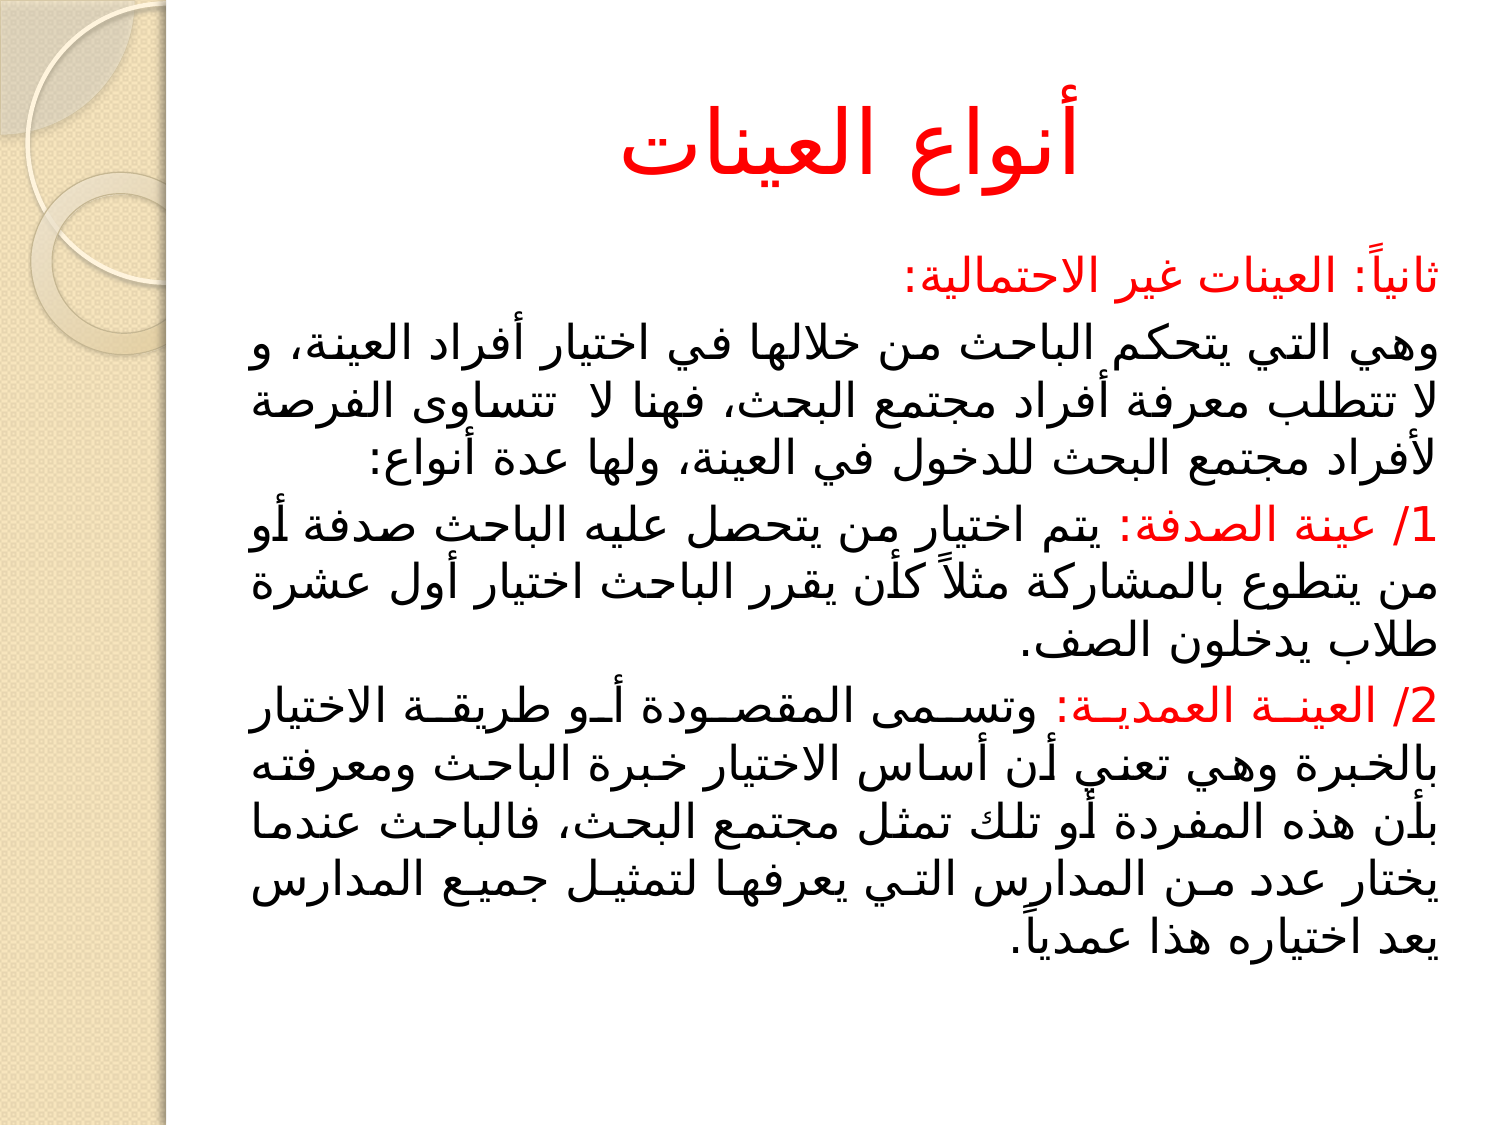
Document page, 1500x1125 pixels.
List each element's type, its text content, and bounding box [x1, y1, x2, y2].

list ثانياً: العينات غير الاحتمالية: وهي التي يتحكم الباحث من خلالها في اختيار أفراد العينة، و لا تتطلب معرفة أفراد مجتمع البحث، فهنا لا تتساوى الفرصة لأفراد مجتمع البحث للدخول في العينة، ولها عدة أنواع: 1/ عينة الصدفة: يتم اختيار من يتحصل عليه الباحث صدفة أو من يتطوع بالمشاركة مثلاً كأن يقرر الباحث اختيار أول عشرة طلاب يدخلون الصف. 2/ العينة العمدية: وتسمى المقصودة أو طريقة الاختيار بالخبرة وهي تعني أن أساس الاختيار خبرة الباحث ومعرفته بأن هذه المفردة أو تلك تمثل مجتمع البحث، فالباحث عندما يختار عدد من المدارس التي يعرفها لتمثيل جميع المدارس يعد اختياره هذا عمدياً. [235, 237, 1466, 1025]
title أنواع العينات [235, 45, 1466, 233]
